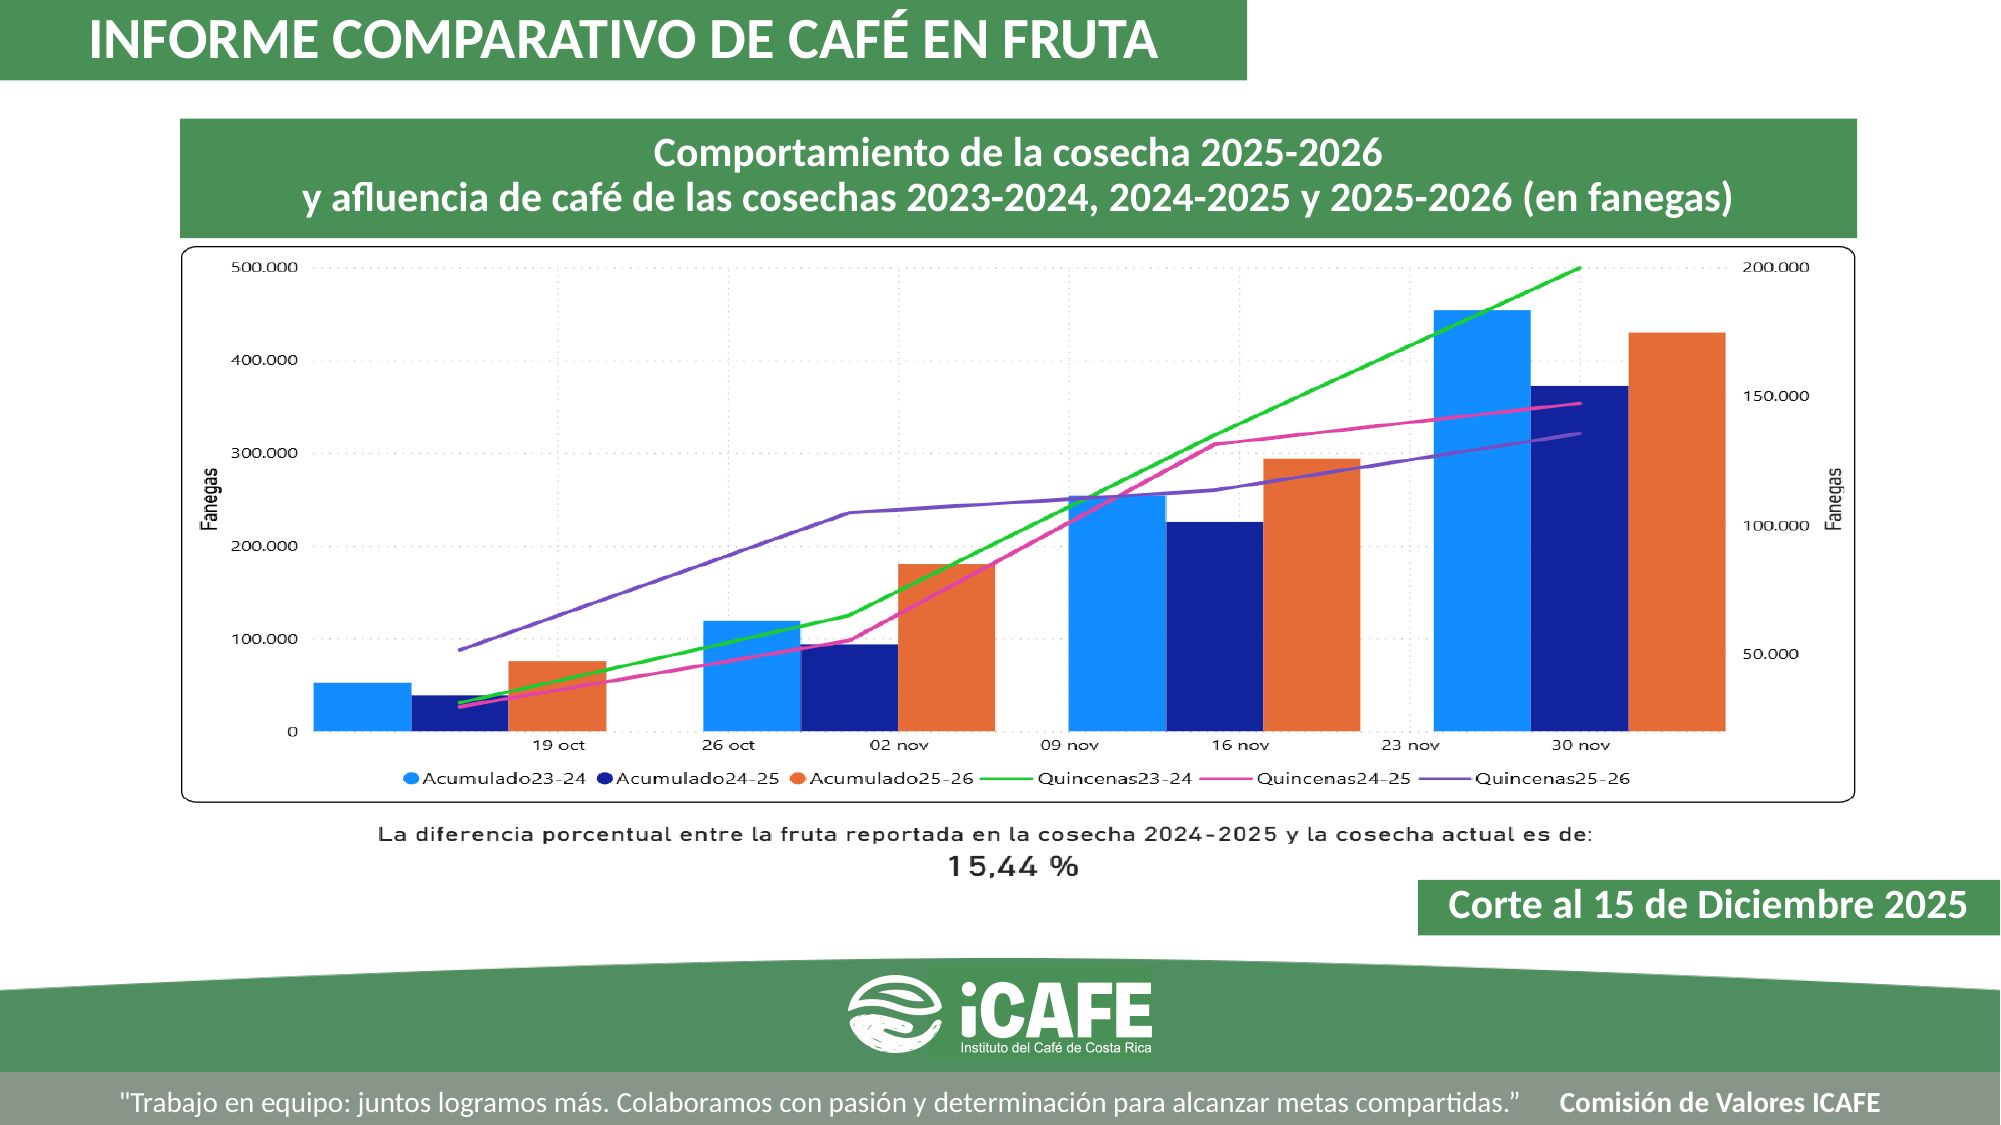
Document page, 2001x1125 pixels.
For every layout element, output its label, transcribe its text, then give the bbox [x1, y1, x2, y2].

picture [180, 245, 1858, 879]
text_box INFORME COMPARATIVO DE CAFÉ EN FRUTA [0, 0, 1248, 81]
text_box "Trabajo en equipo: juntos logramos más. Colaboramos con pasión y determinación para alcanzar metas compartidas.” Comisión de Valores ICAFE​ [103, 1075, 1896, 1125]
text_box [0, 958, 2000, 1072]
text_box Corte al 15 de Diciembre 2025 [1418, 879, 2000, 936]
text_box [0, 1072, 2000, 1125]
text_box Comportamiento de la cosecha 2025-2026 y afluencia de café de las cosechas 2023-2024, 2024-2025 y 2025-2026 (en fanegas) [180, 118, 1858, 239]
picture [848, 975, 1152, 1053]
